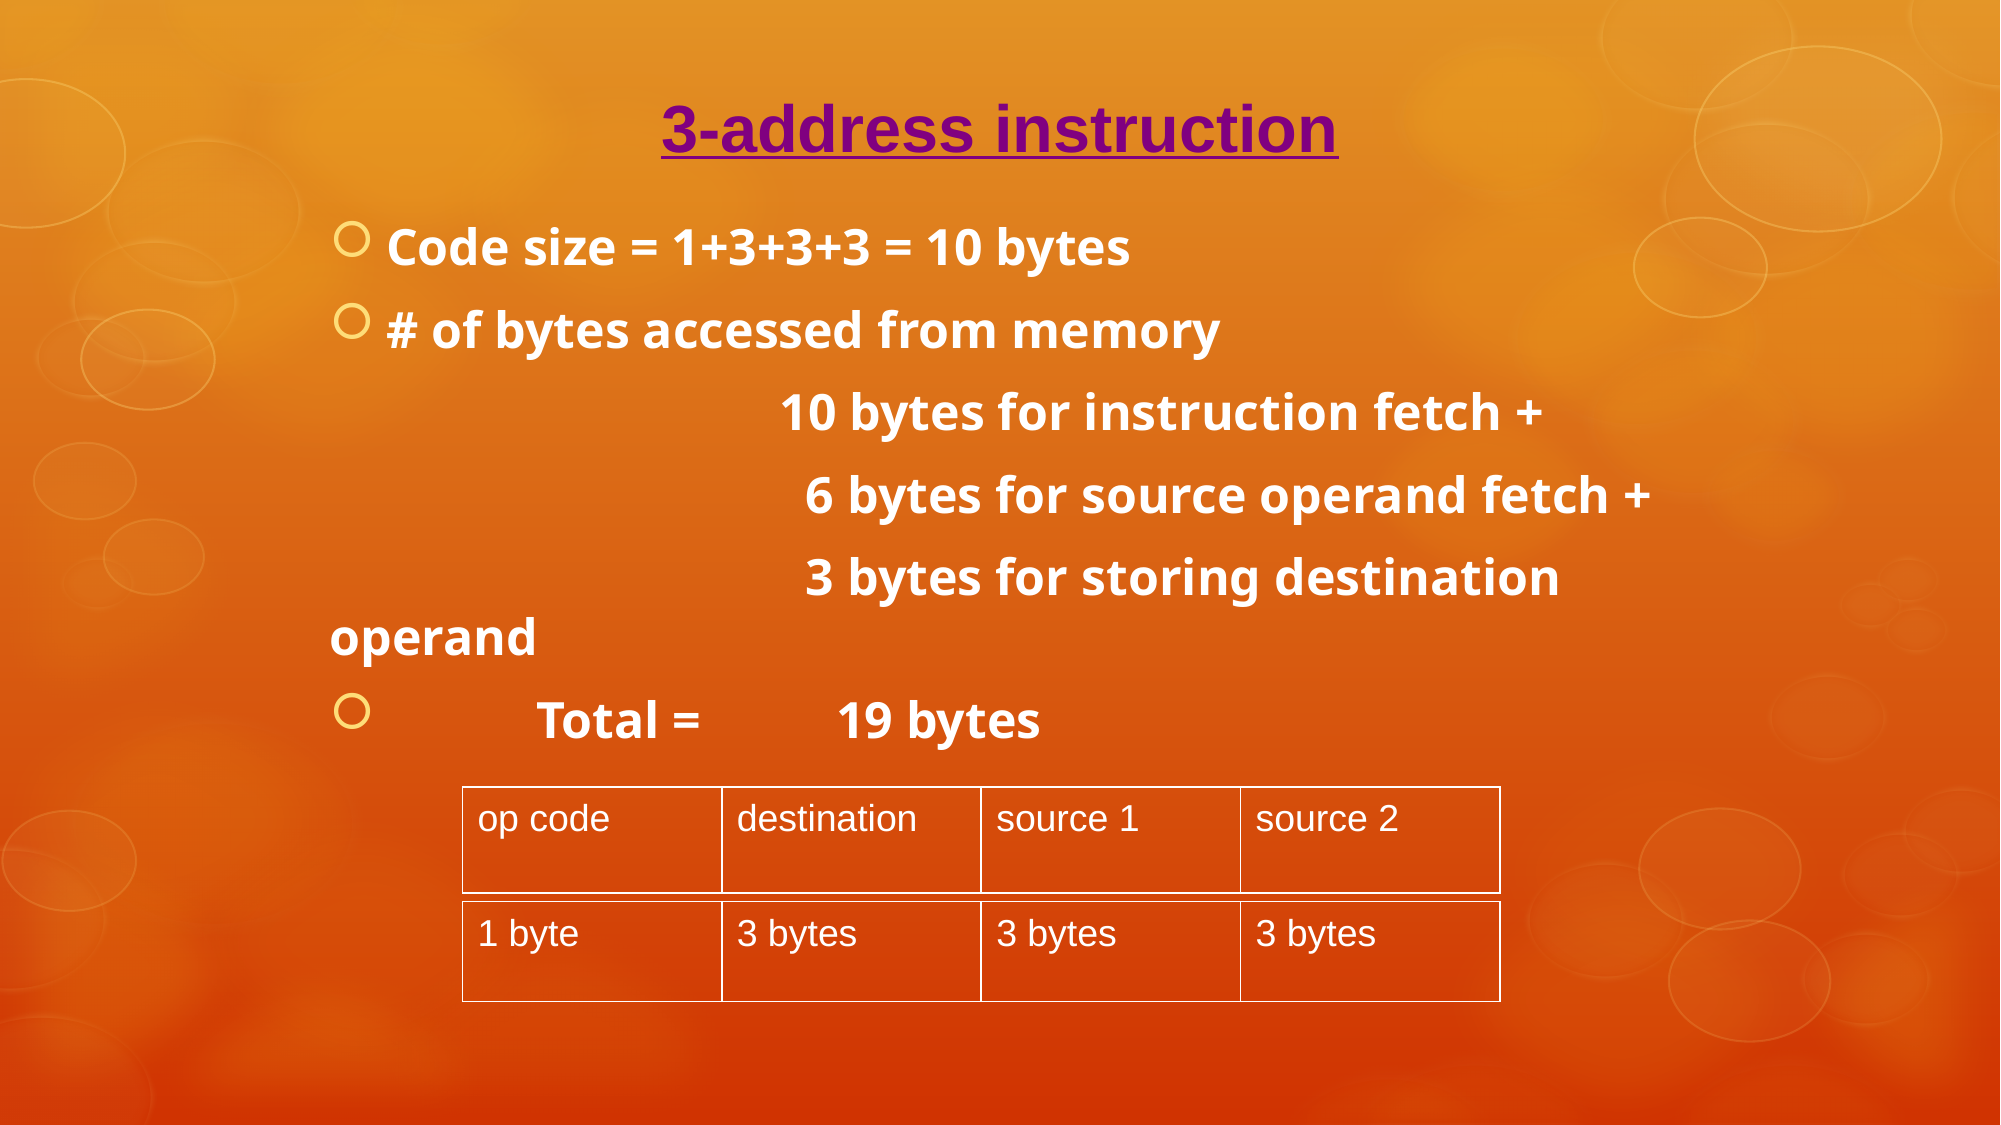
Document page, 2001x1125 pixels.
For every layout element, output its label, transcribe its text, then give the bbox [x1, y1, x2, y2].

list Code size = 1+3+3+3 = 10 bytes # of bytes accessed from memory 10 bytes for instruction fetch + 6 bytes for source operand fetch + 3 bytes for storing destination operand Total = 19 bytes [314, 208, 1721, 1024]
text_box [461, 786, 1501, 894]
text_box 3-address instruction [249, 78, 1750, 173]
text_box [461, 902, 1501, 1002]
